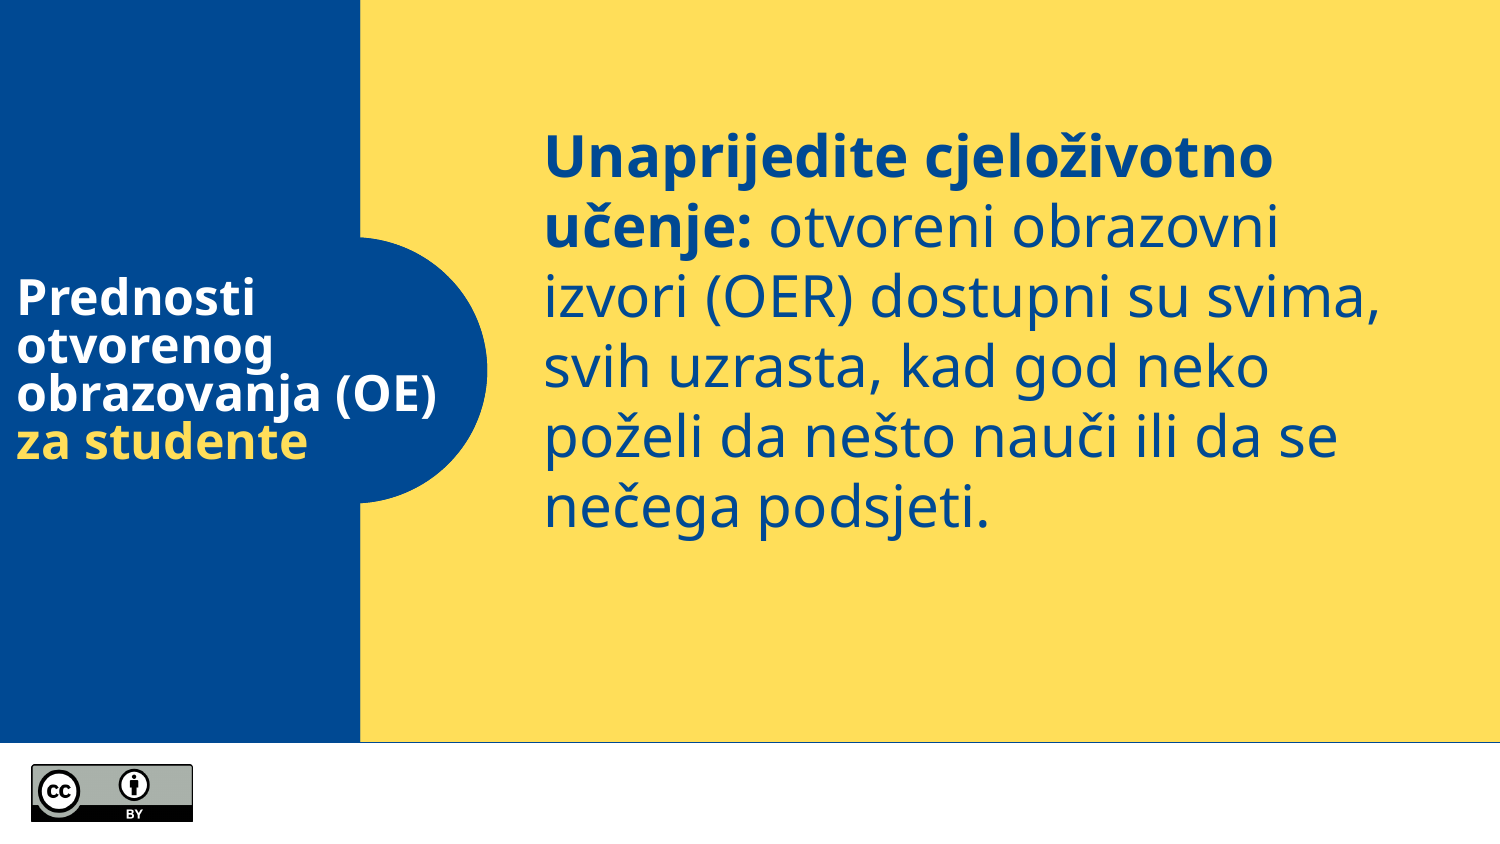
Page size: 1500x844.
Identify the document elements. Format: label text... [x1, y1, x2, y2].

text_box Unaprijedite cjeloživotno učenje: otvoreni obrazovni izvori (OER) dostupni su svima, svih uzrasta, kad god neko poželi da nešto nauči ili da se nečega podsjeti. [528, 104, 1422, 695]
text_box [284, 485, 421, 504]
picture [31, 764, 193, 822]
text_box [0, 750, 1500, 844]
text_box Prednosti otvorenog obrazovanja (OE) za studente [1, 262, 488, 485]
text_box [0, 0, 361, 742]
text_box [274, 237, 431, 262]
